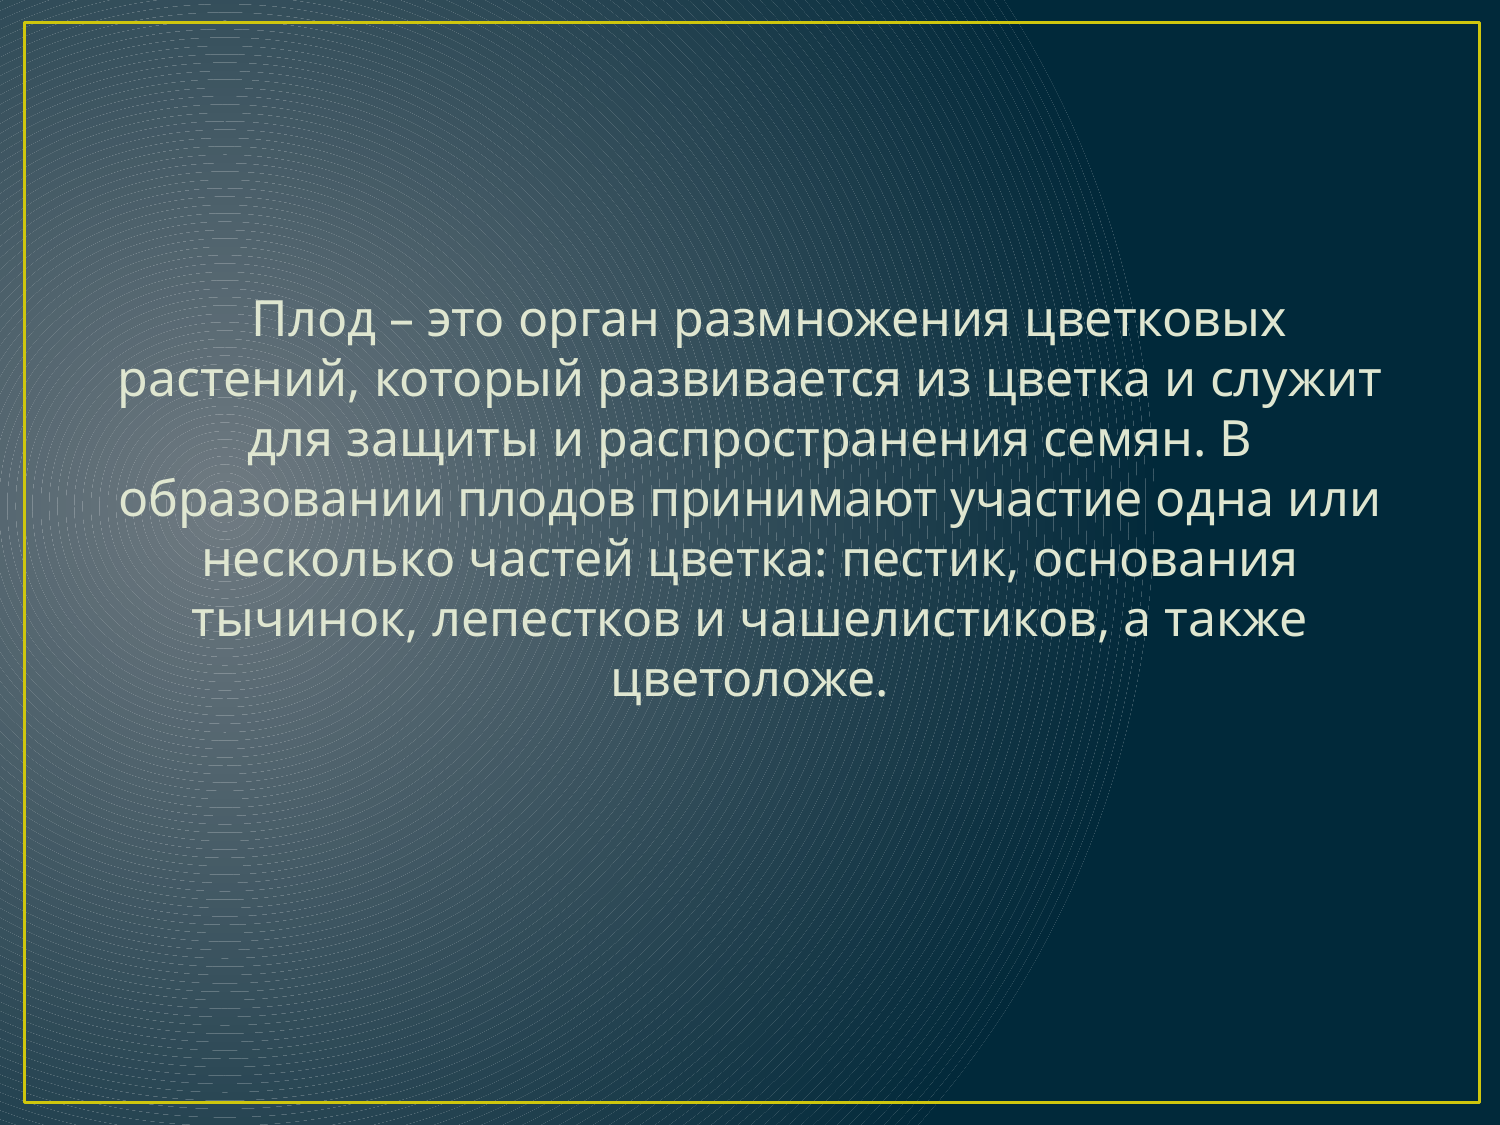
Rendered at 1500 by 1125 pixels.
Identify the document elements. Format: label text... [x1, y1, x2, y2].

list Плод – это орган размножения цветковых растений, который развивается из цветка и служит для защиты и распространения семян. В образовании плодов принимают участие одна или несколько частей цветка: пестик, основания тычинок, лепестков и чашелистиков, а также цветоложе. [75, 278, 1425, 1005]
title [75, 45, 1425, 233]
